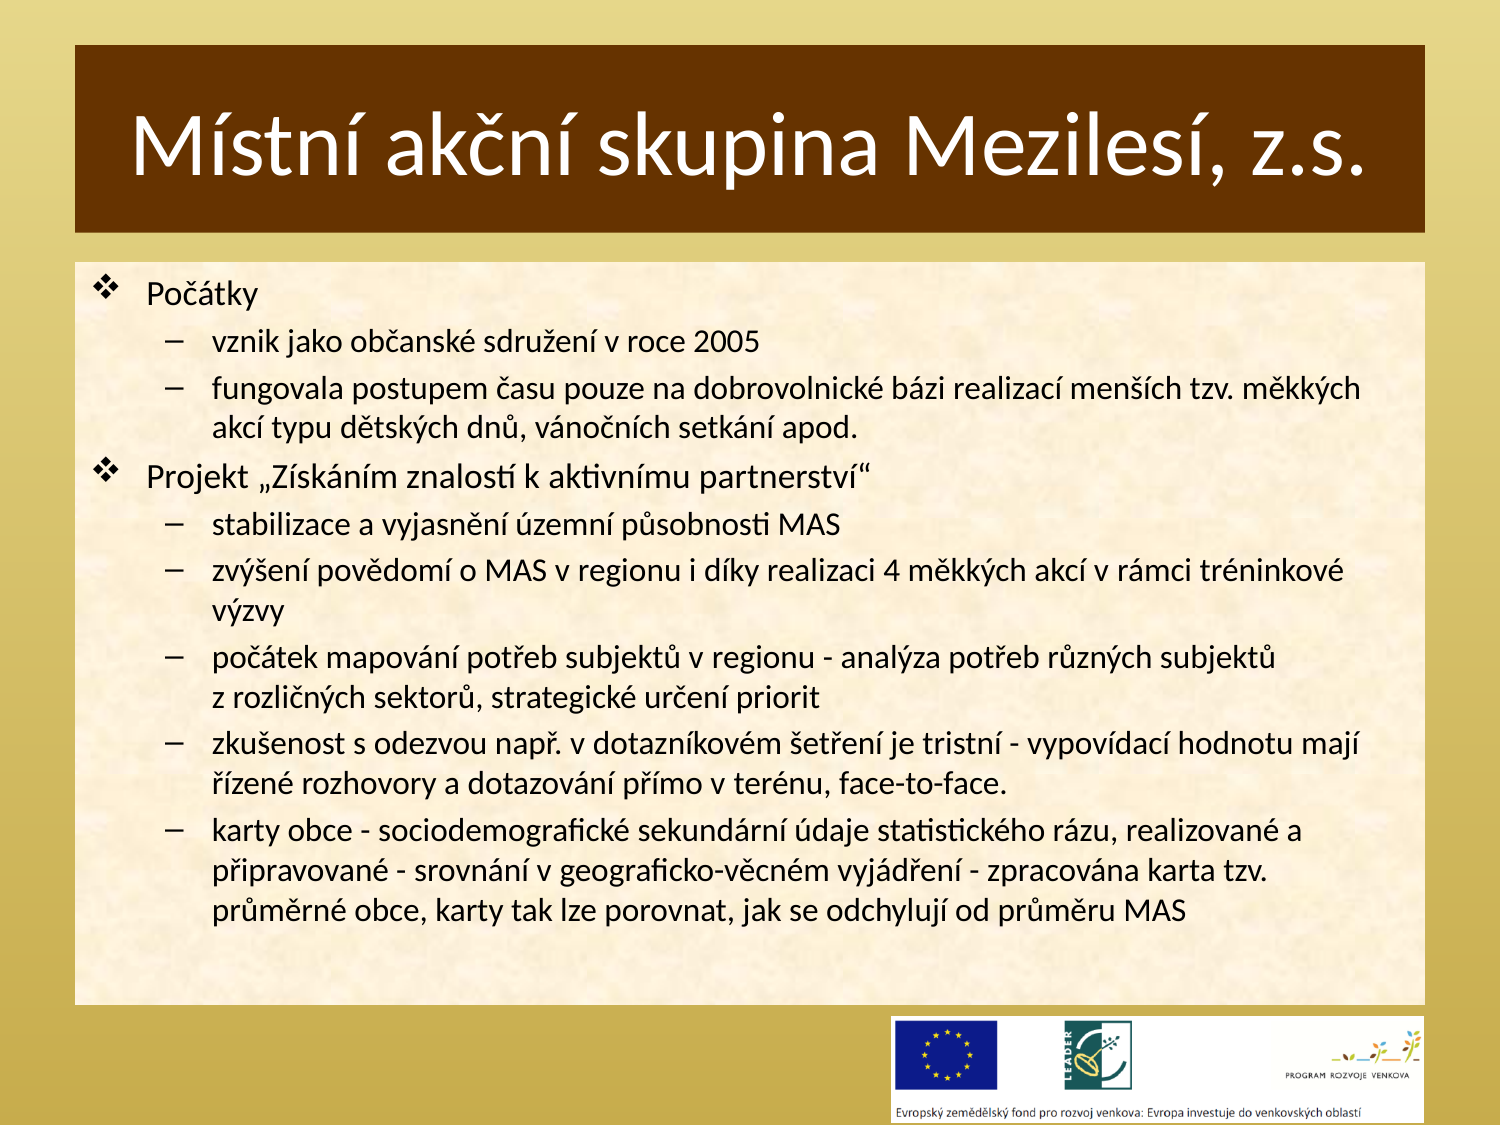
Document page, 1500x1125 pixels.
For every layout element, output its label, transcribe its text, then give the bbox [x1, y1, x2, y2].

list Počátky vznik jako občanské sdružení v roce 2005 fungovala postupem času pouze na dobrovolnické bázi realizací menších tzv. měkkých akcí typu dětských dnů, vánočních setkání apod. Projekt „Získáním znalostí k aktivnímu partnerství“ stabilizace a vyjasnění územní působnosti MAS zvýšení povědomí o MAS v regionu i díky realizaci 4 měkkých akcí v rámci tréninkové výzvy počátek mapování potřeb subjektů v regionu - analýza potřeb různých subjektů z rozličných sektorů, strategické určení priorit zkušenost s odezvou např. v dotazníkovém šetření je tristní - vypovídací hodnotu mají řízené rozhovory a dotazování přímo v terénu, face-to-face. karty obce - sociodemografické sekundární údaje statistického rázu, realizované a připravované - srovnání v geograficko-věcném vyjádření - zpracována karta tzv. průměrné obce, karty tak lze porovnat, jak se odchylují od průměru MAS [75, 262, 1425, 1005]
picture [891, 1016, 1424, 1123]
title Místní akční skupina Mezilesí, z.s. [75, 45, 1425, 233]
